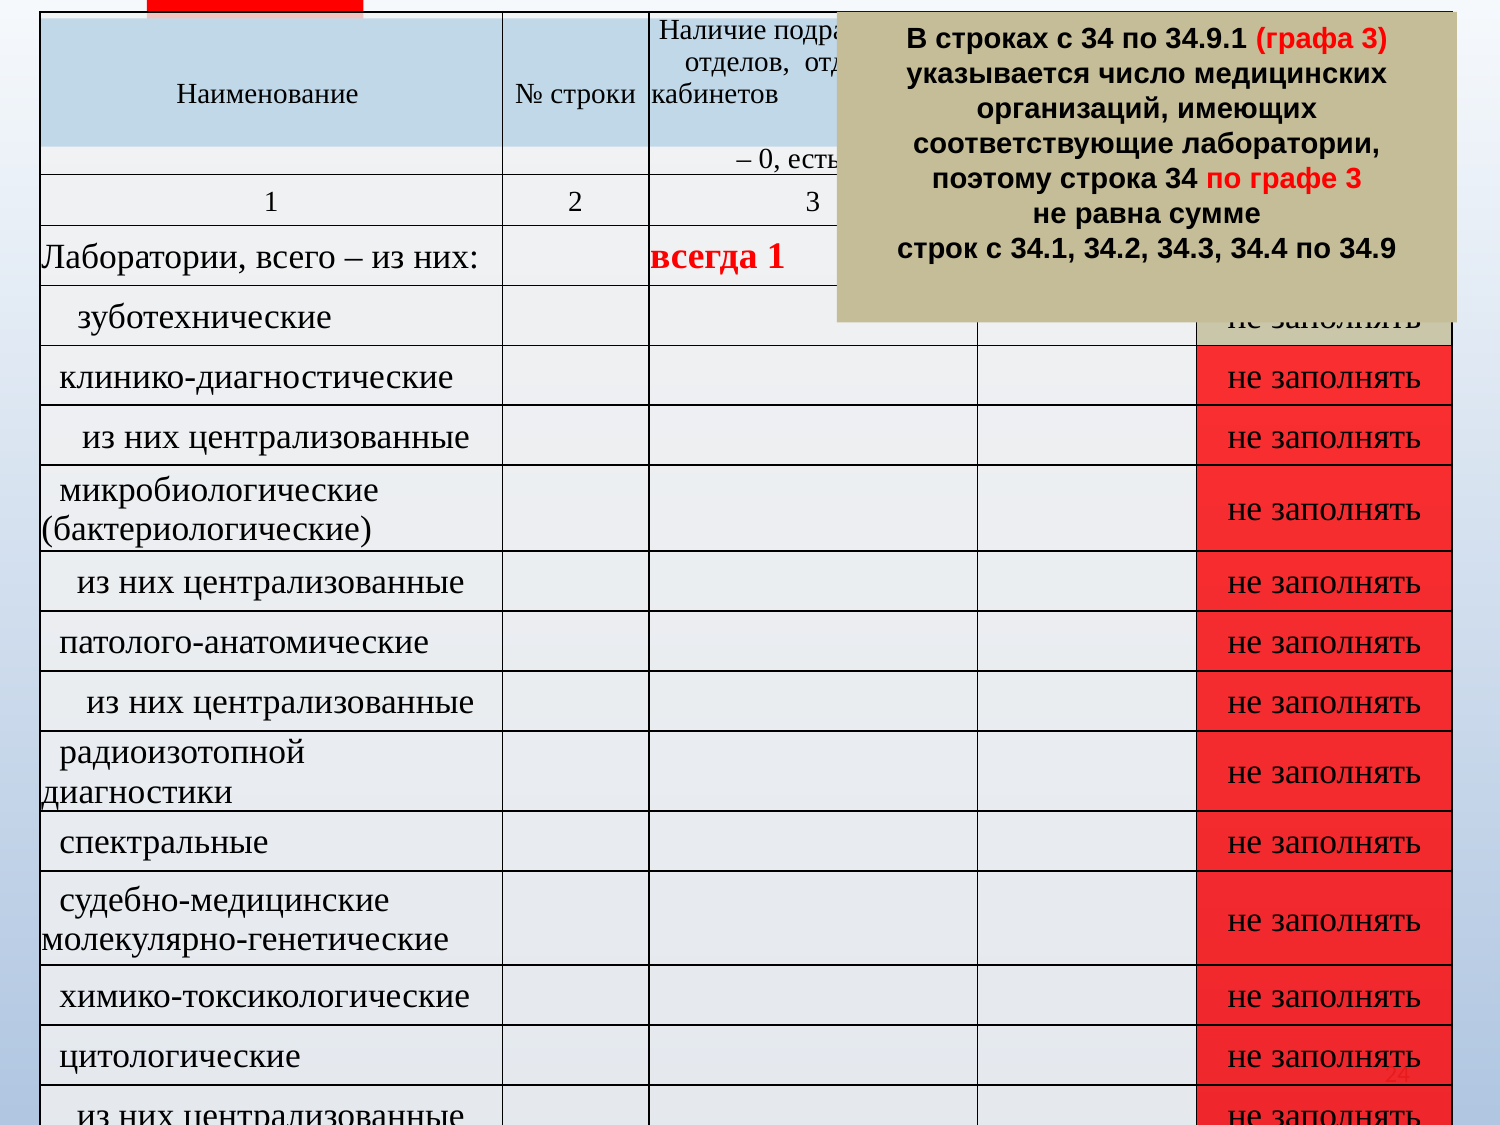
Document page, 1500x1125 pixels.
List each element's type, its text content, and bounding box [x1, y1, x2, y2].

table_header Наименование [41, 13, 502, 174]
table_cell микробиологические (бактериологические) [41, 466, 502, 550]
table_cell патолого-анатомические [41, 612, 502, 670]
table_cell [650, 966, 977, 1024]
table_cell судебно-медицинские молекулярно-генетические [41, 872, 502, 964]
table_cell [978, 1086, 1196, 1125]
table_cell [503, 732, 648, 810]
table_cell не заполнять [1197, 552, 1451, 610]
table_cell [978, 466, 1196, 550]
table_cell [978, 672, 1196, 730]
table_cell из них централизованные [41, 1086, 502, 1125]
table_cell [503, 672, 648, 730]
table_cell не заполнять [1197, 732, 1451, 810]
table_cell [503, 812, 648, 870]
table_cell [650, 1086, 977, 1125]
table_cell [503, 1026, 648, 1084]
table_cell [978, 1026, 1196, 1084]
table_cell [650, 612, 977, 670]
table_header № строки [503, 13, 648, 174]
table_cell 2 [503, 175, 648, 225]
table_cell не заполнять [1197, 323, 1451, 345]
table_cell [978, 872, 1196, 964]
table_cell [503, 466, 648, 550]
table_cell Лаборатории, всего – из них: [41, 226, 502, 285]
table_cell [650, 346, 977, 404]
table_cell не заполнять [1197, 406, 1451, 464]
table_cell спектральные [41, 812, 502, 870]
table_cell [650, 406, 977, 464]
table_cell не заполнять [1197, 612, 1451, 670]
table_header Наличие подразделений, отделов, отделений, кабинетов (нет – 0, есть - 1) [650, 13, 836, 174]
table_cell 1 [41, 175, 502, 225]
table_cell радиоизотопной диагностики [41, 732, 502, 810]
table_cell [503, 552, 648, 610]
text_box [145, 0, 365, 11]
table_cell из них централизованные [41, 672, 502, 730]
table_cell не заполнять [1197, 466, 1451, 550]
text_box В строках с 34 по 34.9.1 (графа 3) указывается число медицинских организаций, имеющих соответствующие лаборатории, поэтому строка 34 по графе 3 не равна сумме строк с 34.1, 34.2, 34.3, 34.4 по 34.9 [836, 11, 1457, 323]
table_cell [503, 286, 648, 345]
table_cell [978, 323, 1196, 345]
table_cell из них централизованные [41, 552, 502, 610]
table_cell [978, 812, 1196, 870]
table_cell [503, 1086, 648, 1125]
table_cell не заполнять [1197, 966, 1451, 1024]
table_cell клинико-диагностические [41, 346, 502, 404]
table_cell [650, 812, 977, 870]
table_cell зуботехнические [41, 286, 502, 345]
table_cell [503, 872, 648, 964]
table_cell [650, 872, 977, 964]
table_cell 3 [650, 175, 836, 225]
table_cell [503, 612, 648, 670]
table_cell из них централизованные [41, 406, 502, 464]
table_cell [650, 466, 977, 550]
table_cell химико-токсикологические [41, 966, 502, 1024]
table_cell не заполнять [1197, 812, 1451, 870]
table_cell [978, 552, 1196, 610]
table_cell [503, 966, 648, 1024]
table_cell не заполнять [1197, 672, 1451, 730]
table_cell [650, 672, 977, 730]
table_cell цитологические [41, 1026, 502, 1084]
table_cell [650, 552, 977, 610]
table_cell [978, 732, 1196, 810]
table_cell [978, 966, 1196, 1024]
table_cell не заполнять [1197, 1026, 1451, 1084]
table_cell [650, 732, 977, 810]
table_cell не заполнять [1197, 346, 1451, 404]
table_cell [978, 346, 1196, 404]
table_cell [503, 346, 648, 404]
table_cell [978, 406, 1196, 464]
table_cell [503, 406, 648, 464]
table_cell всегда 1 [650, 226, 836, 285]
table_cell не заполнять [1197, 872, 1451, 964]
table_cell [650, 286, 977, 345]
table_cell не заполнять [1197, 1086, 1451, 1125]
table_cell [978, 612, 1196, 670]
table_cell [650, 1026, 977, 1084]
table_cell [503, 226, 648, 285]
